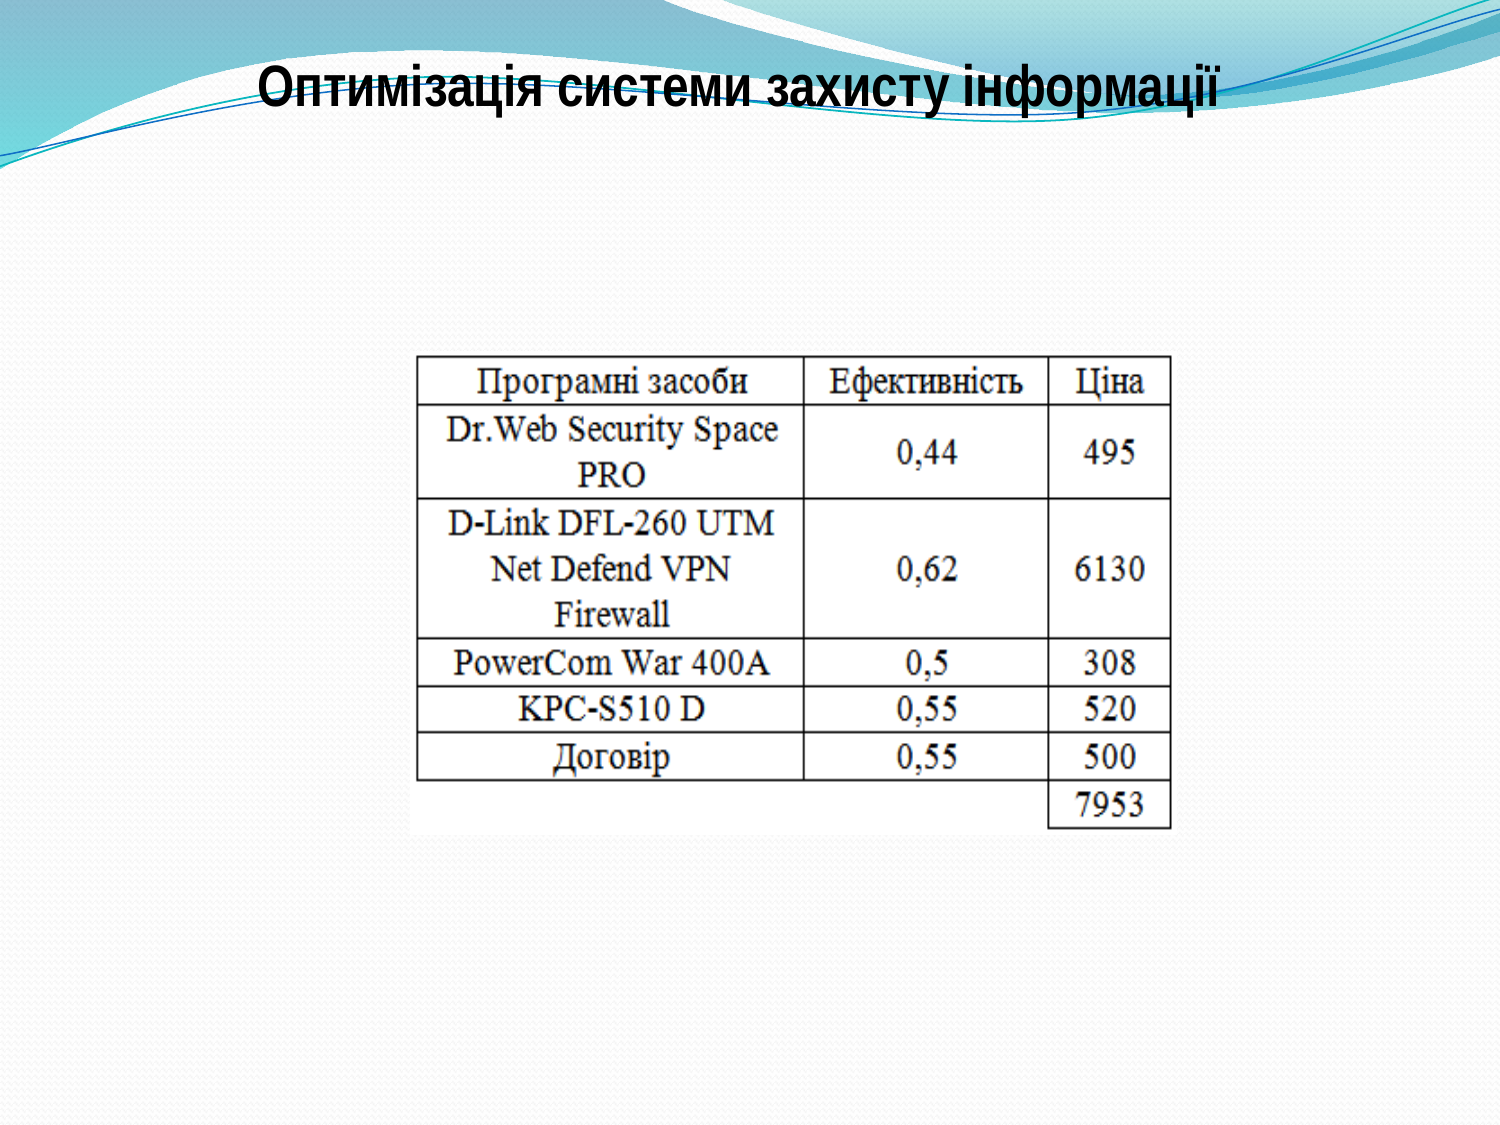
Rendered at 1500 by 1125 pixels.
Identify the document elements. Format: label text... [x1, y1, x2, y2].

title Оптимізація системи захисту інформації [70, 0, 1421, 119]
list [409, 351, 1178, 835]
